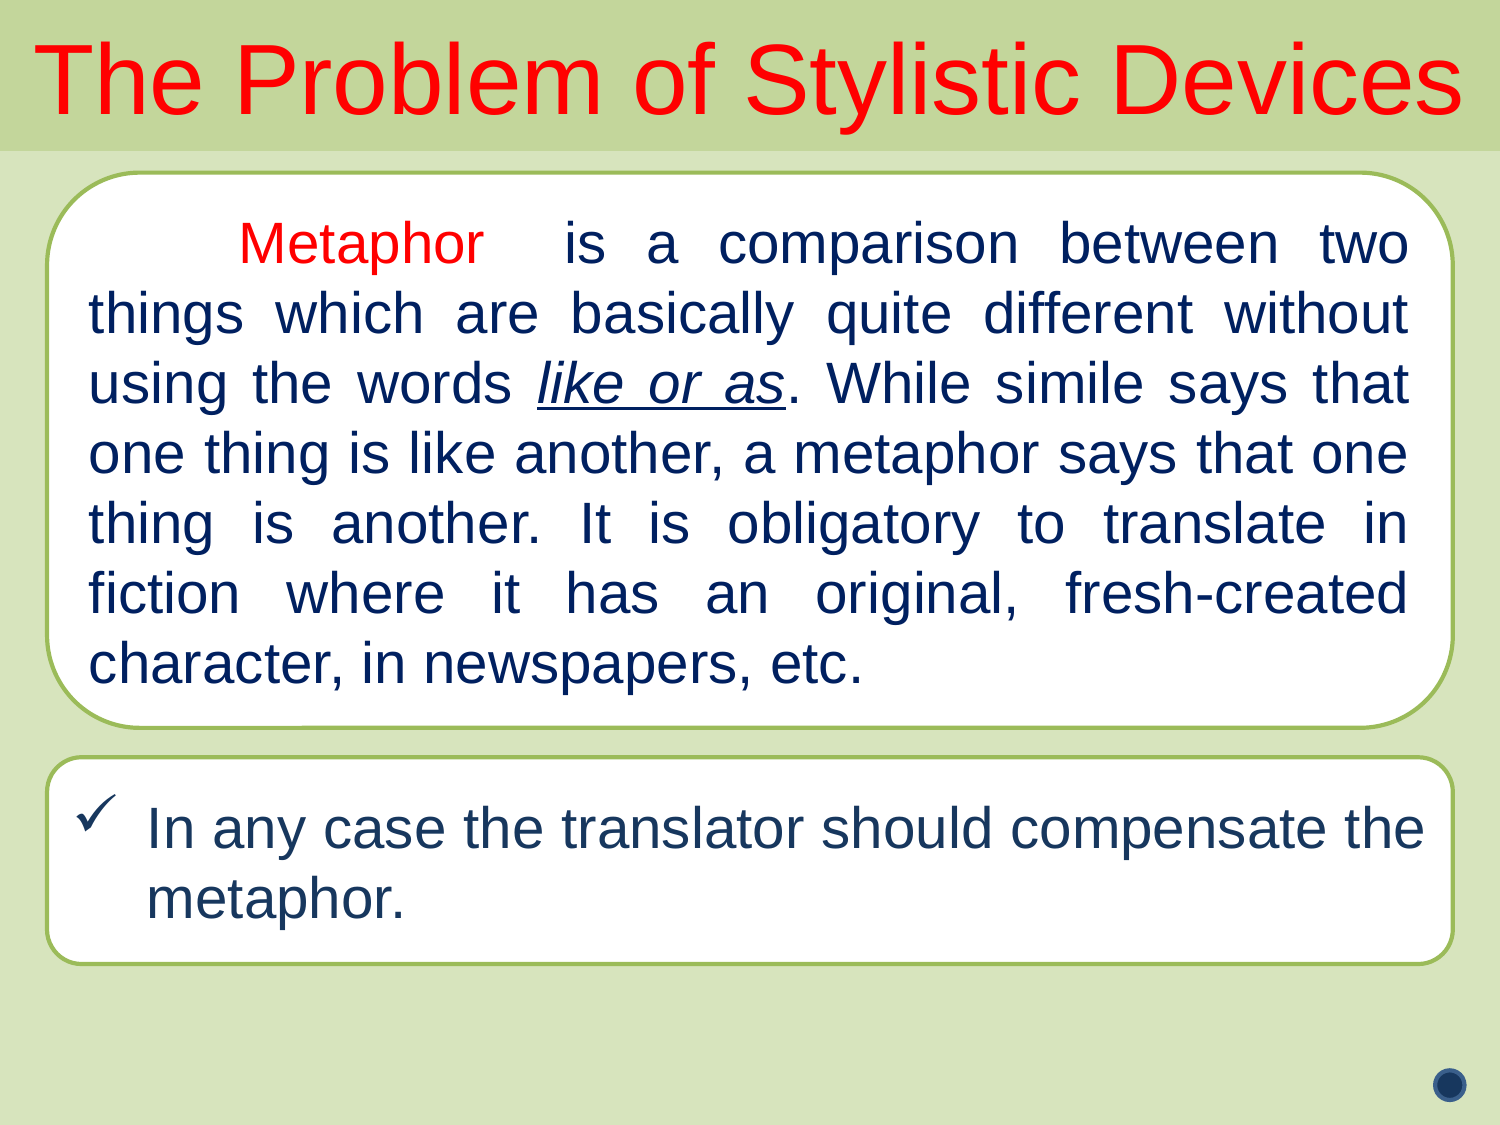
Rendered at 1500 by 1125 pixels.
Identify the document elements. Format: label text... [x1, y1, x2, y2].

text_box [1433, 1068, 1467, 1103]
text_box In any case the translator should compensate the metaphor. [44, 755, 1455, 967]
text_box Metaphor is a comparison between two things which are basically quite different without using the words like or as. While simile says that one thing is like another, a metaphor says that one thing is another. It is obligatory to translate in fiction where it has an original, fresh-created character, in newspapers, etc. [44, 170, 1455, 730]
text_box The Problem of Stylistic Devices [0, 0, 1500, 151]
